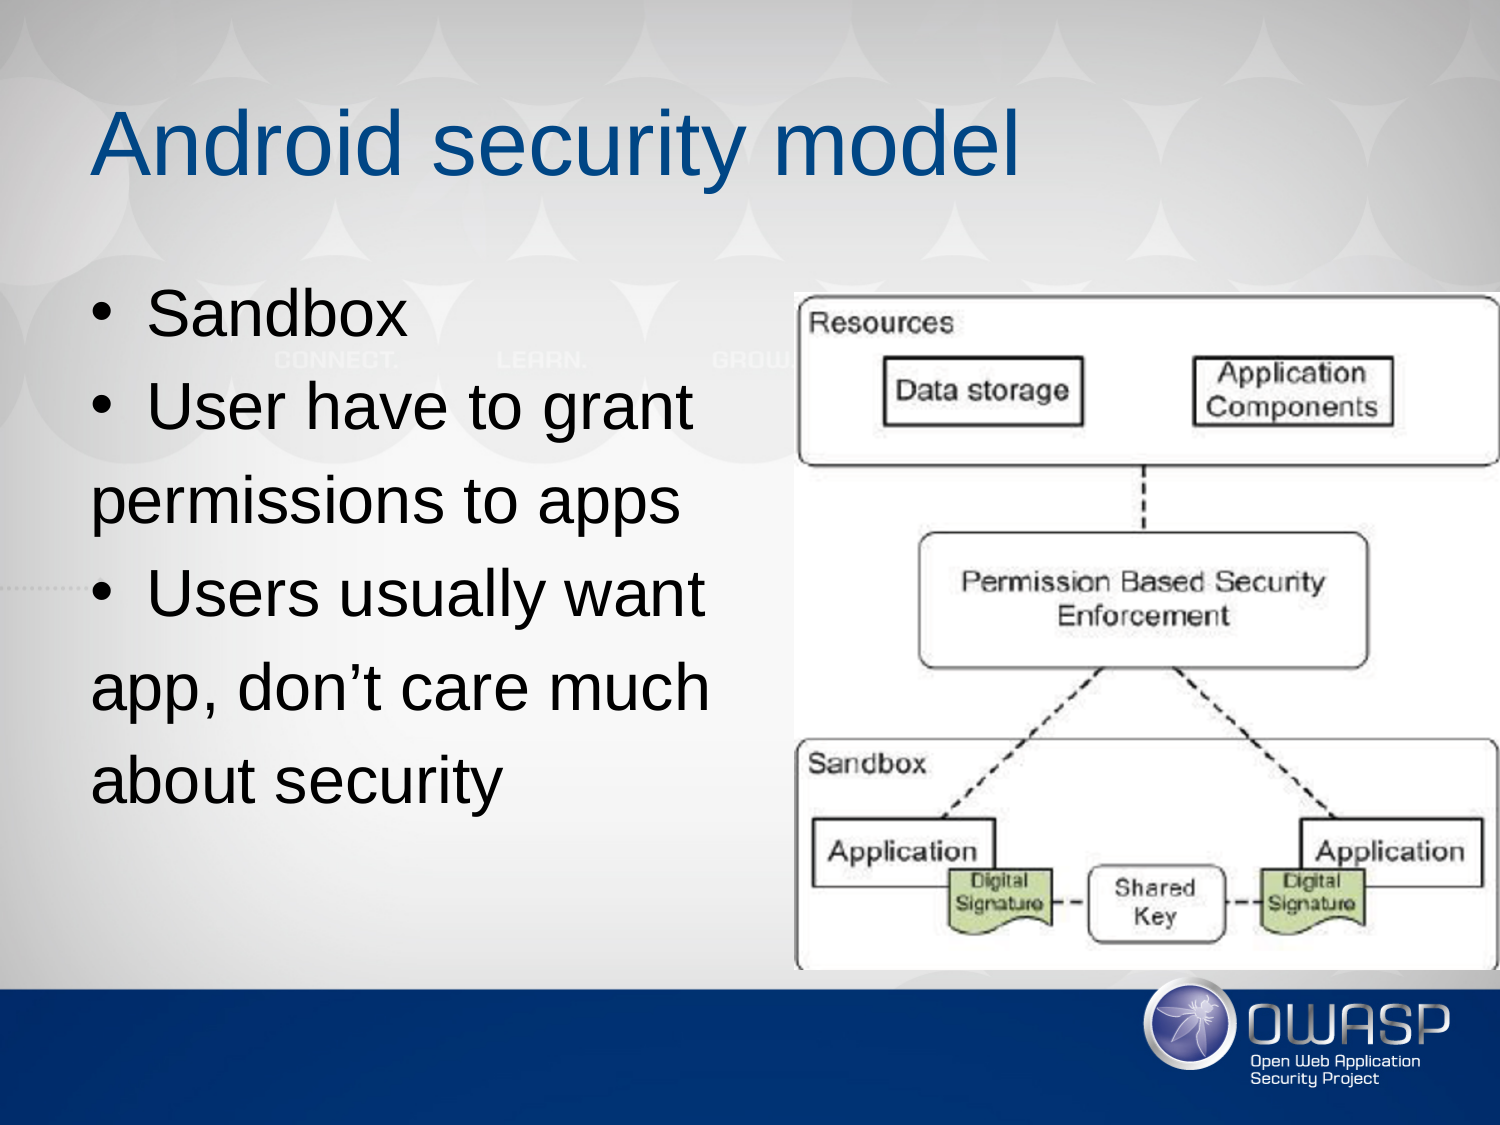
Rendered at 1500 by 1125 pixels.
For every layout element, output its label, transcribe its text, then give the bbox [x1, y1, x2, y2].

picture [0, 0, 1500, 1125]
title Android security model [75, 45, 1425, 233]
list Sandbox User have to grant permissions to apps Users usually want app, don’t care much about security [75, 262, 1425, 940]
